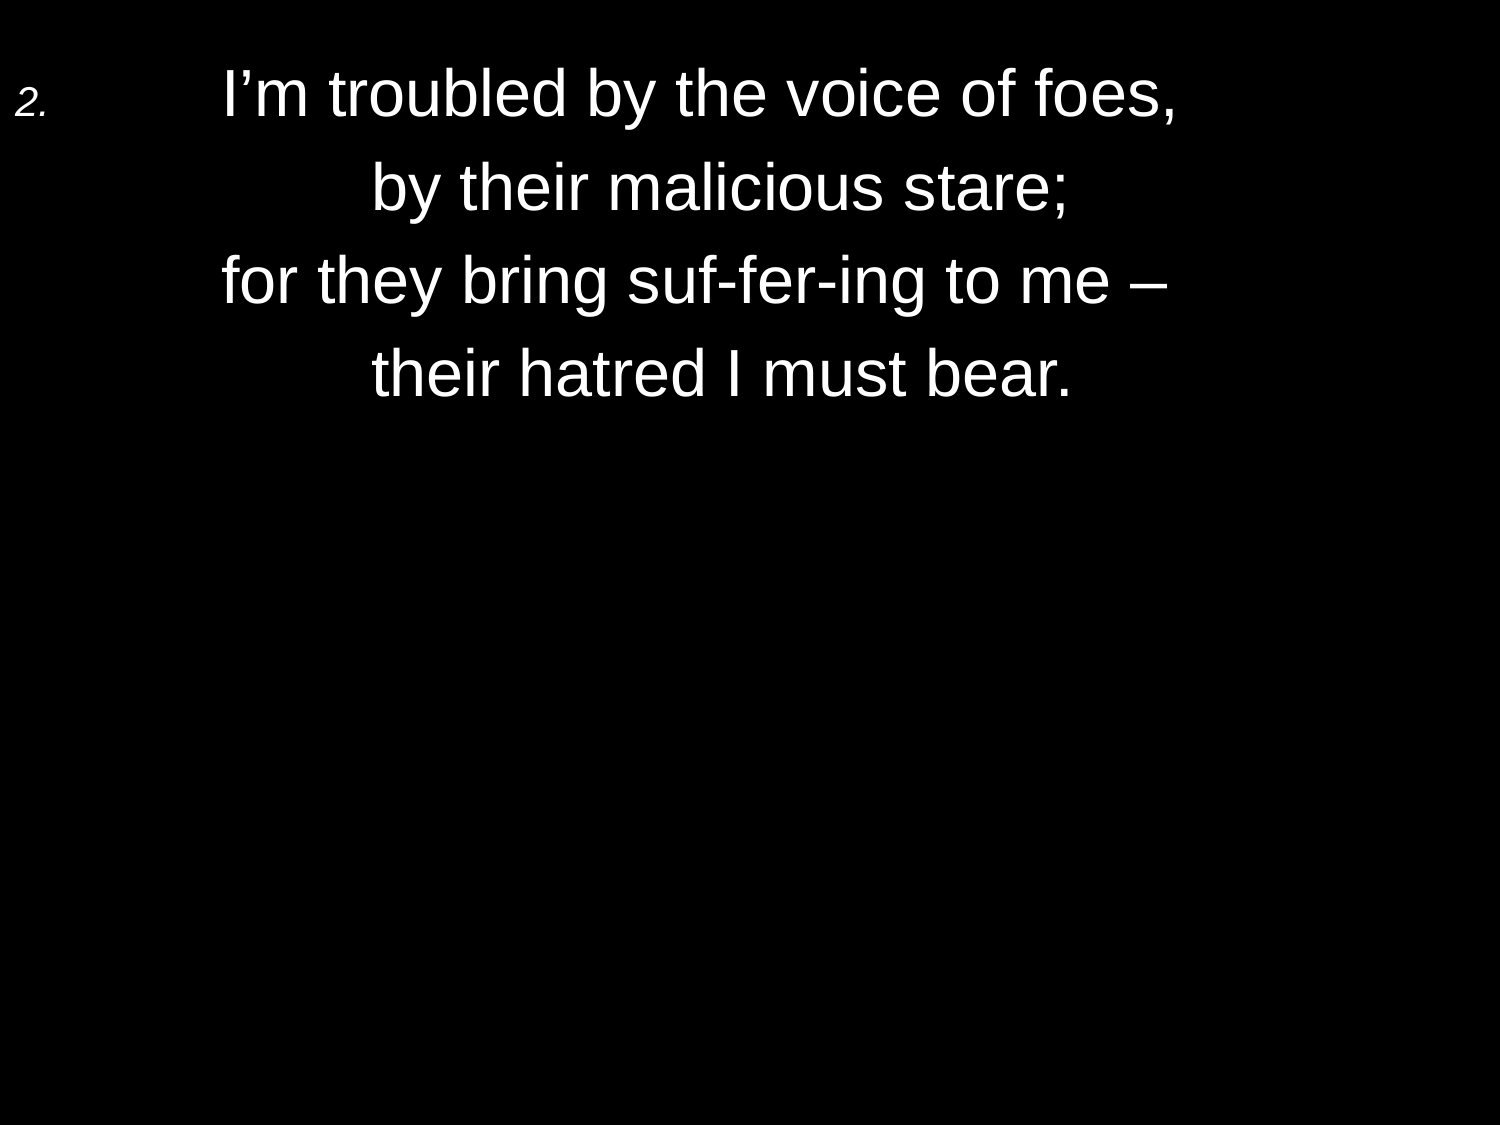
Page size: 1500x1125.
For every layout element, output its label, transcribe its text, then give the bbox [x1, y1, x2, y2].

list 2. I’m troubled by the voice of foes, by their malicious stare; for they bring suf-fer-ing to me – their hatred I must bear. [0, 42, 1500, 1047]
